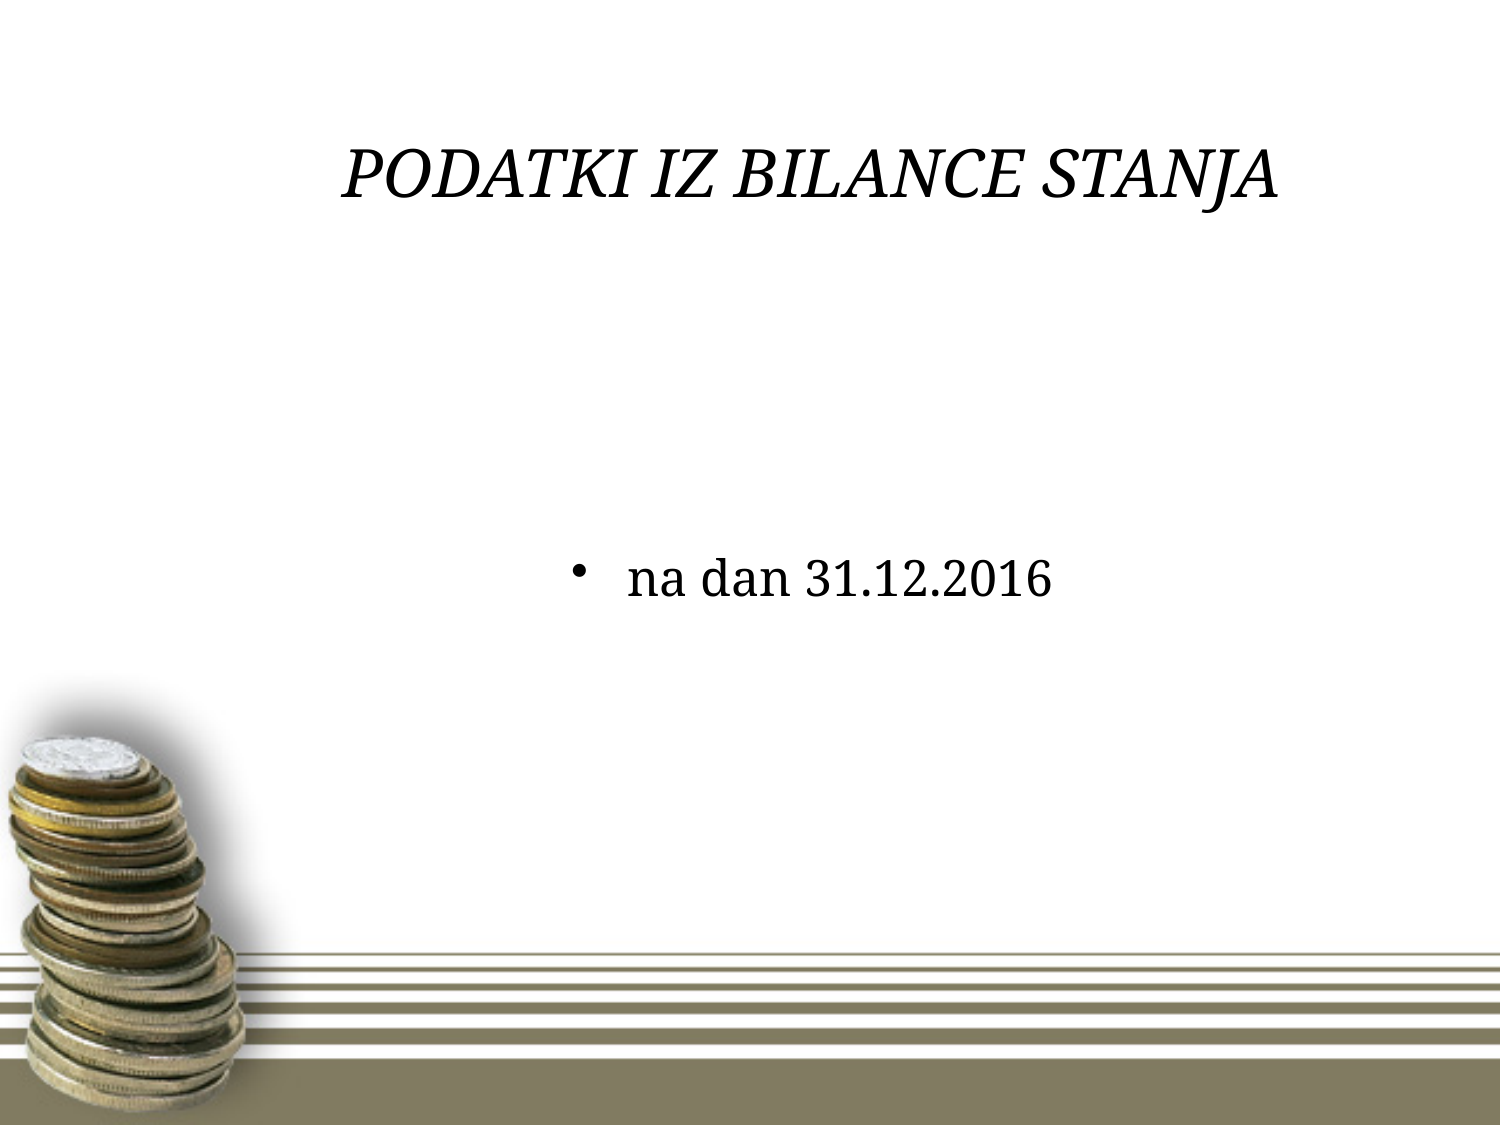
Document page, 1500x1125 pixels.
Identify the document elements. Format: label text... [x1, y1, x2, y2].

title PODATKI IZ BILANCE STANJA [174, 37, 1450, 225]
picture [0, 0, 1500, 1125]
list na dan 31.12.2016 [174, 262, 1450, 938]
